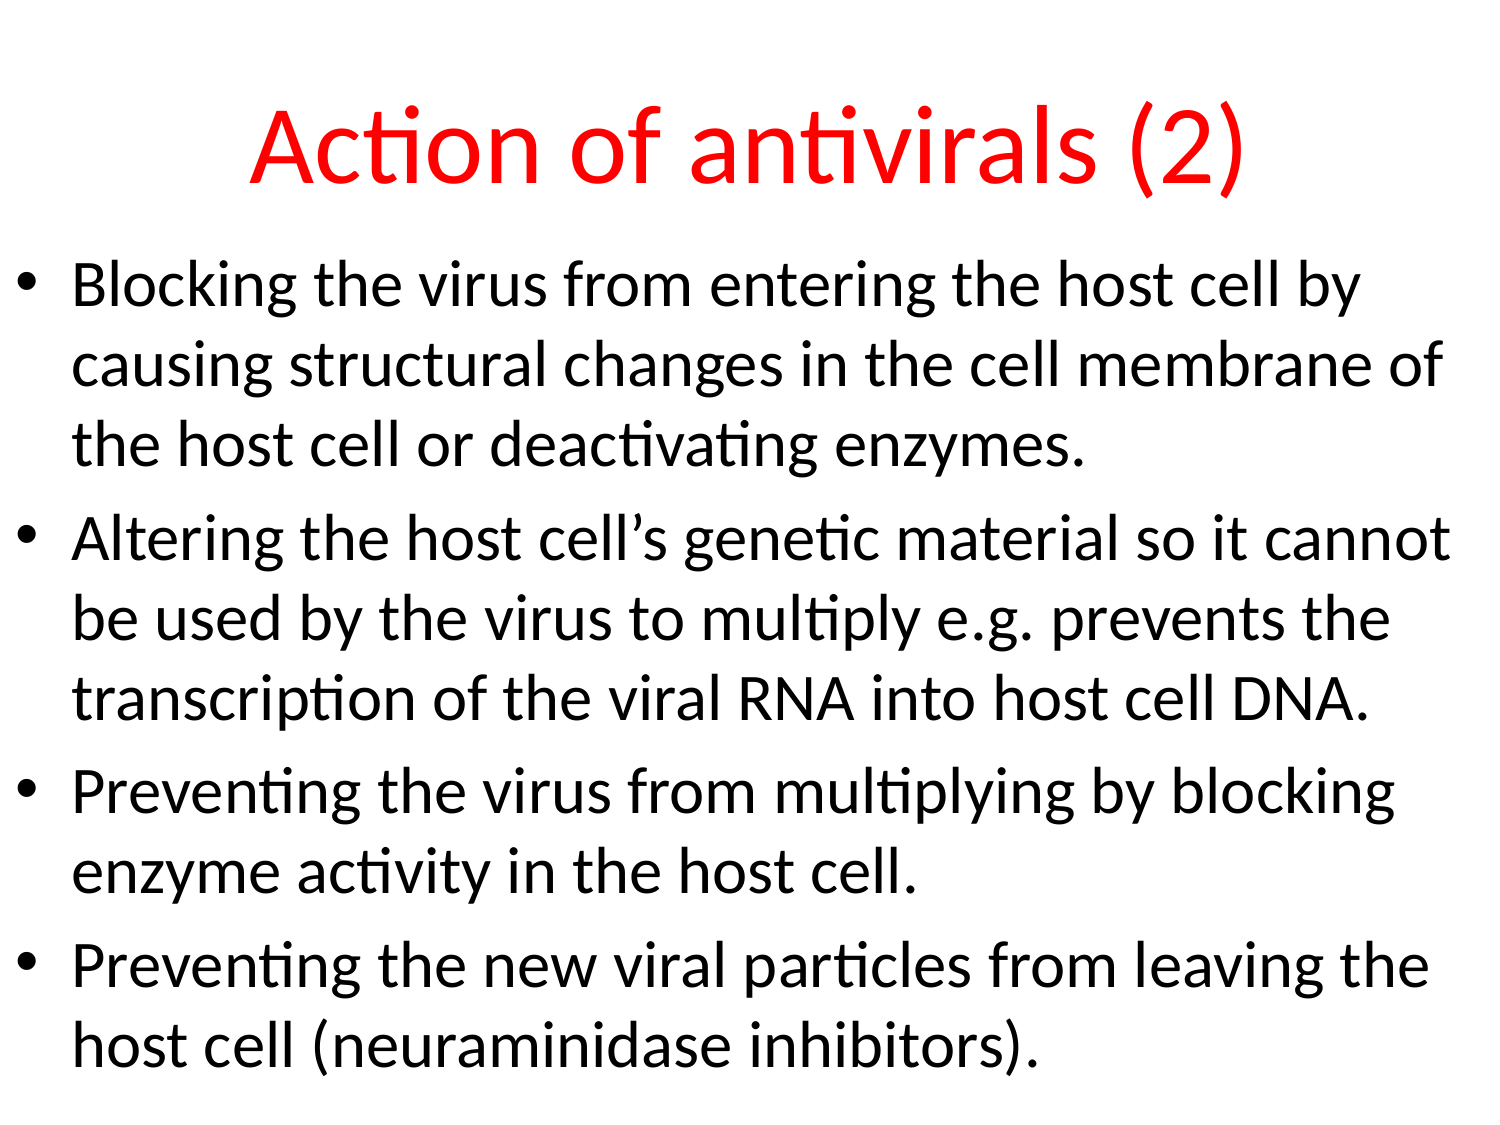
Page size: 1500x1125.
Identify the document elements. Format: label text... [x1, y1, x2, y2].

list Blocking the virus from entering the host cell by causing structural changes in the cell membrane of the host cell or deactivating enzymes. Altering the host cell’s genetic material so it cannot be used by the virus to multiply e.g. prevents the transcription of the viral RNA into host cell DNA. Preventing the virus from multiplying by blocking enzyme activity in the host cell. Preventing the new viral particles from leaving the host cell (neuraminidase inhibitors). [0, 232, 1500, 1125]
title Action of antivirals (2) [75, 45, 1425, 232]
